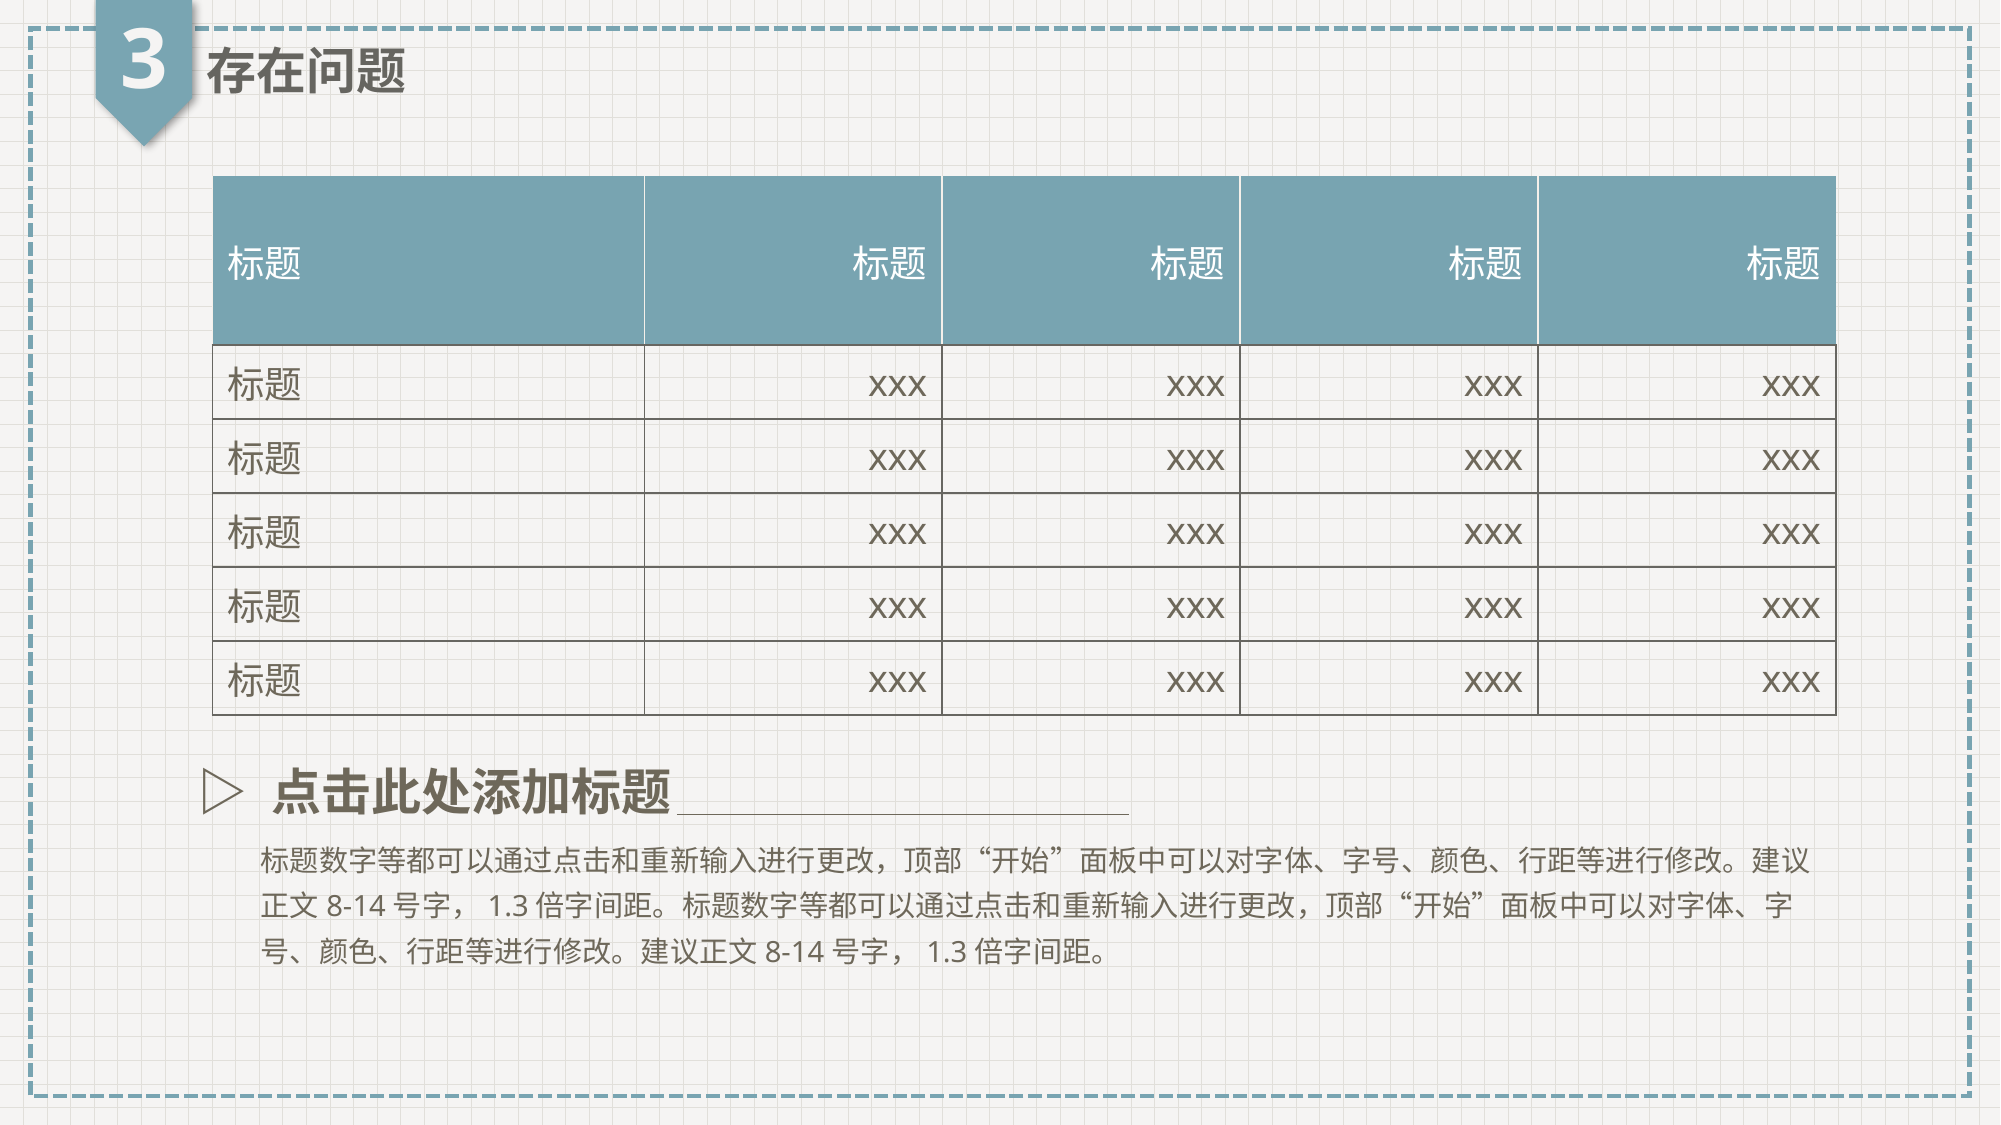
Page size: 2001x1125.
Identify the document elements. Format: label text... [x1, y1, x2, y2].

table_header 标题 [645, 176, 941, 344]
table_cell xxx [645, 494, 941, 566]
table_cell xxx [645, 346, 941, 418]
table_cell 标题 [213, 494, 644, 566]
text_box 标题数字等都可以通过点击和重新输入进行更改，顶部“开始”面板中可以对字体、字号、颜色、行距等进行修改。建议正文8-14号字，1.3倍字间距。标题数字等都可以通过点击和重新输入进行更改，顶部“开始”面板中可以对字体、字号、颜色、行距等进行修改。建议正文8-14号字，1.3倍字间距。 [245, 824, 1836, 976]
table_cell xxx [943, 494, 1239, 566]
table_header 标题 [1241, 176, 1537, 344]
table_cell 标题 [213, 420, 644, 492]
table_header 标题 [213, 176, 644, 344]
table_cell xxx [1241, 568, 1537, 640]
table_header 标题 [1539, 176, 1836, 344]
table_cell 标题 [213, 568, 644, 640]
table_cell xxx [645, 568, 941, 640]
table_cell xxx [1241, 420, 1537, 492]
table_header 标题 [943, 176, 1239, 344]
table_cell 标题 [213, 642, 644, 714]
table_cell xxx [1539, 568, 1835, 640]
table_cell xxx [645, 642, 941, 714]
list 3 [95, 0, 193, 123]
table_cell xxx [943, 420, 1239, 492]
text_box ▷ 点击此处添加标题 [183, 752, 686, 828]
table_cell xxx [1539, 346, 1835, 418]
table_cell xxx [1539, 494, 1835, 566]
list 存在问题 [192, 35, 883, 112]
table_cell 标题 [213, 346, 644, 418]
table_cell xxx [1539, 642, 1835, 714]
table_cell xxx [943, 642, 1239, 714]
table_cell xxx [943, 346, 1239, 418]
table_cell xxx [645, 420, 941, 492]
table_cell xxx [1241, 494, 1537, 566]
table_cell xxx [1539, 420, 1835, 492]
table_cell xxx [943, 568, 1239, 640]
table_cell xxx [1241, 642, 1537, 714]
table_cell xxx [1241, 346, 1537, 418]
